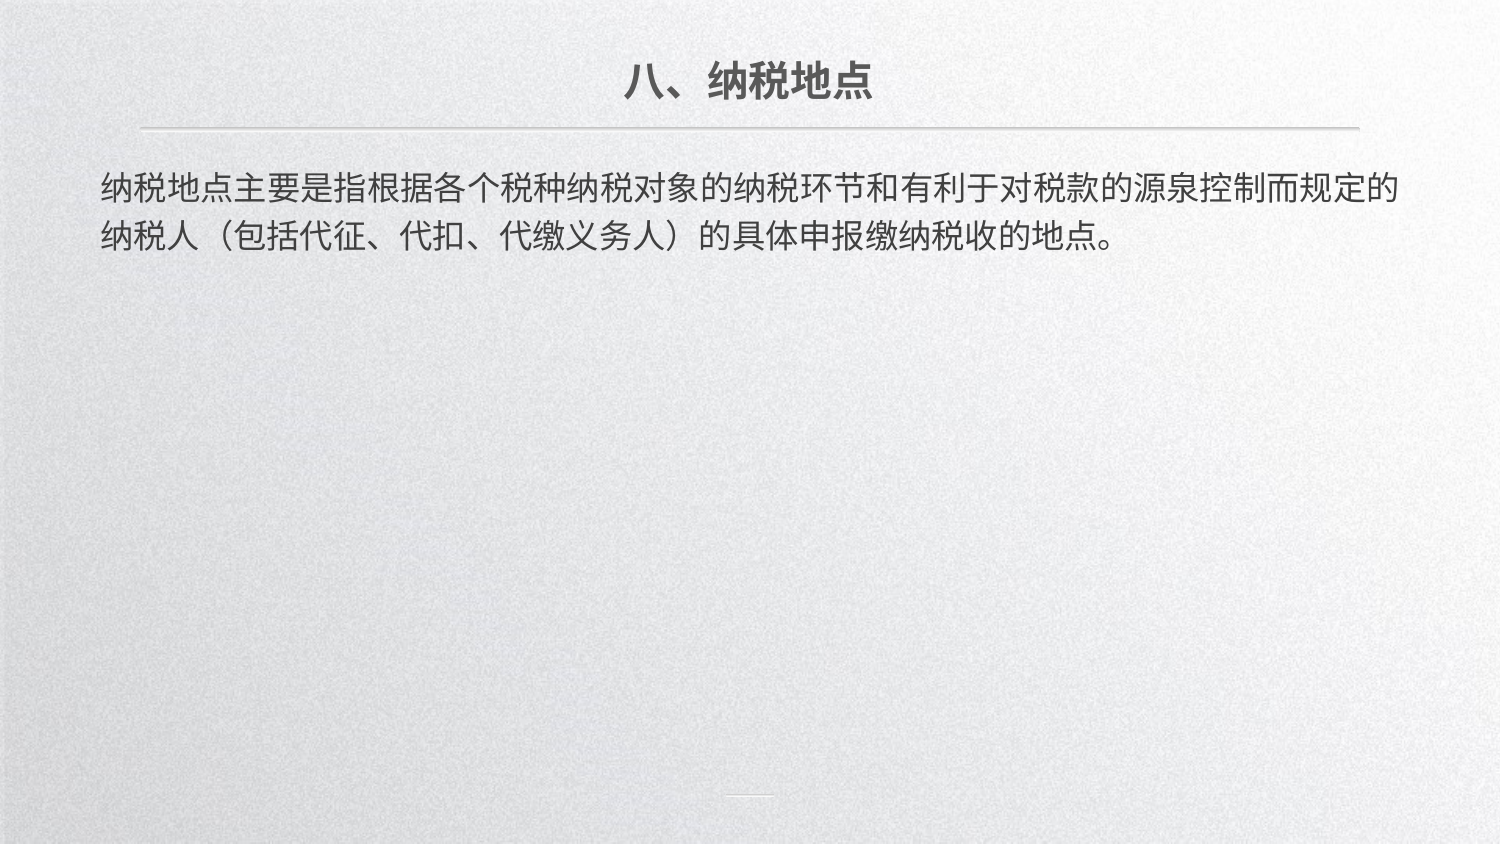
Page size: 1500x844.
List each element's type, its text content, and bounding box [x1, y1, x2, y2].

picture [0, 0, 1500, 844]
text_box 纳税地点主要是指根据各个税种纳税对象的纳税环节和有利于对税款的源泉控制而规定的纳税人（包括代征、代扣、代缴义务人）的具体申报缴纳税收的地点。 [100, 159, 1400, 256]
text_box 八、纳税地点 [459, 49, 1038, 111]
